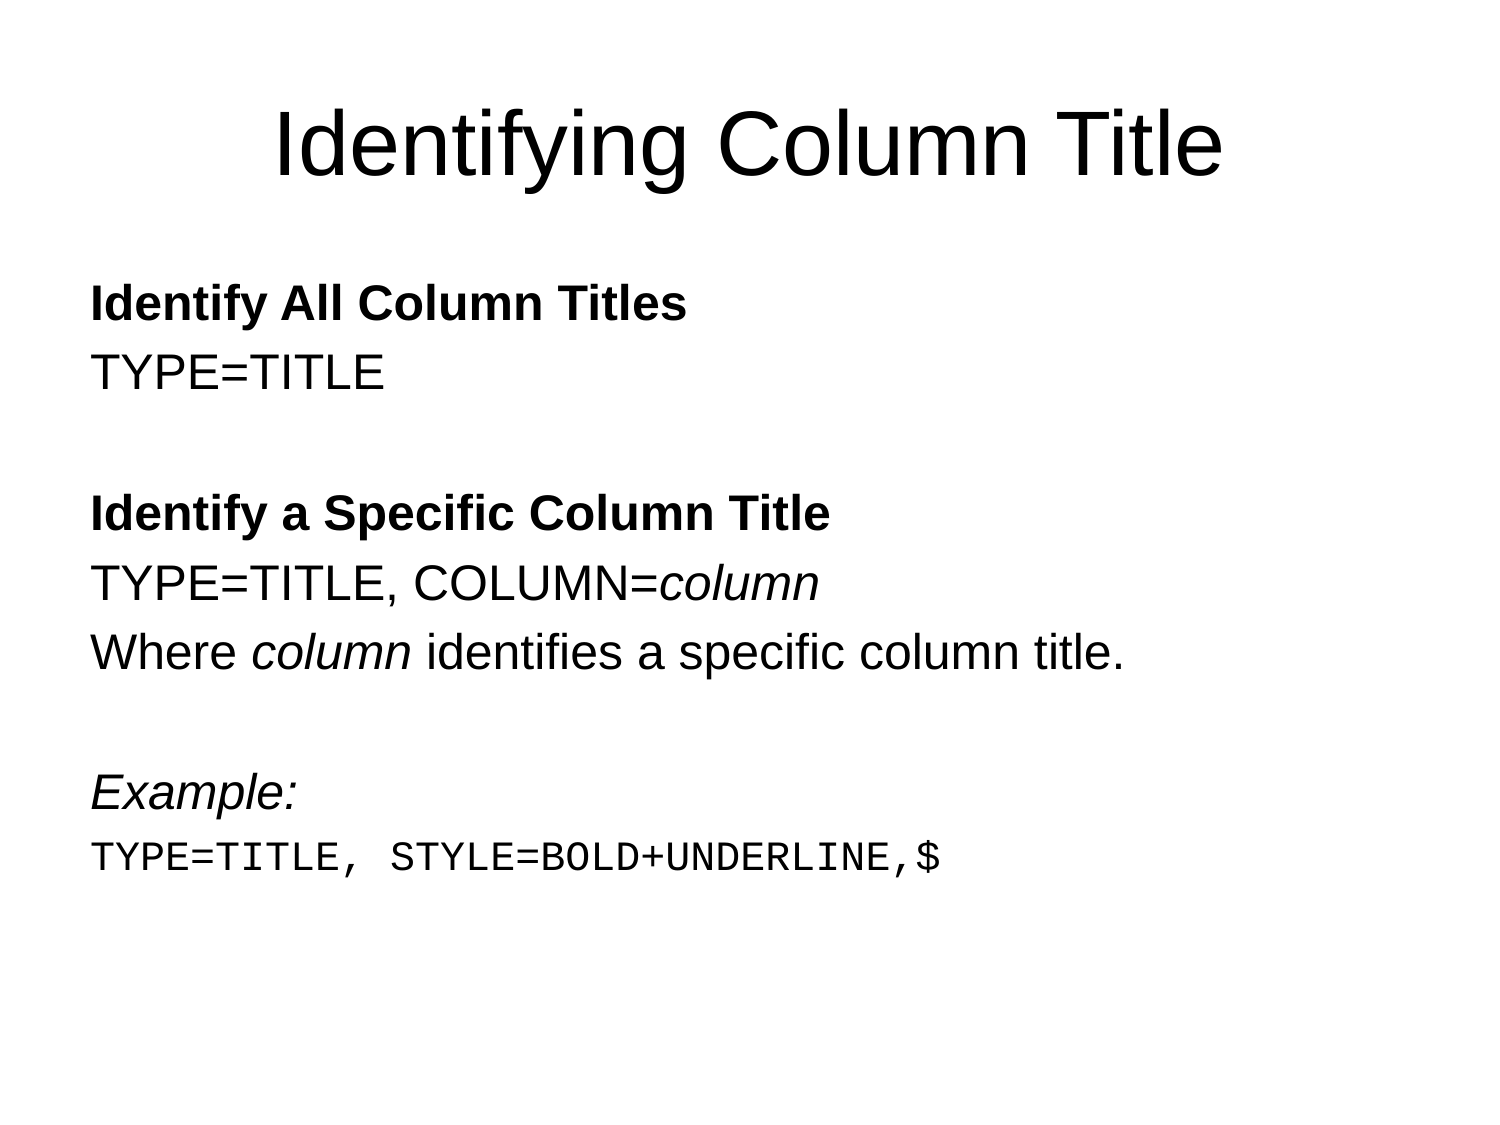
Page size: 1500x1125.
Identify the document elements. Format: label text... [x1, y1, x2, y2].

title Identifying Column Title [75, 45, 1425, 233]
list Identify All Column Titles TYPE=TITLE Identify a Specific Column Title TYPE=TITLE, COLUMN=column Where column identifies a specific column title. Example: TYPE=TITLE, STYLE=BOLD+UNDERLINE,$ [75, 262, 1425, 1005]
